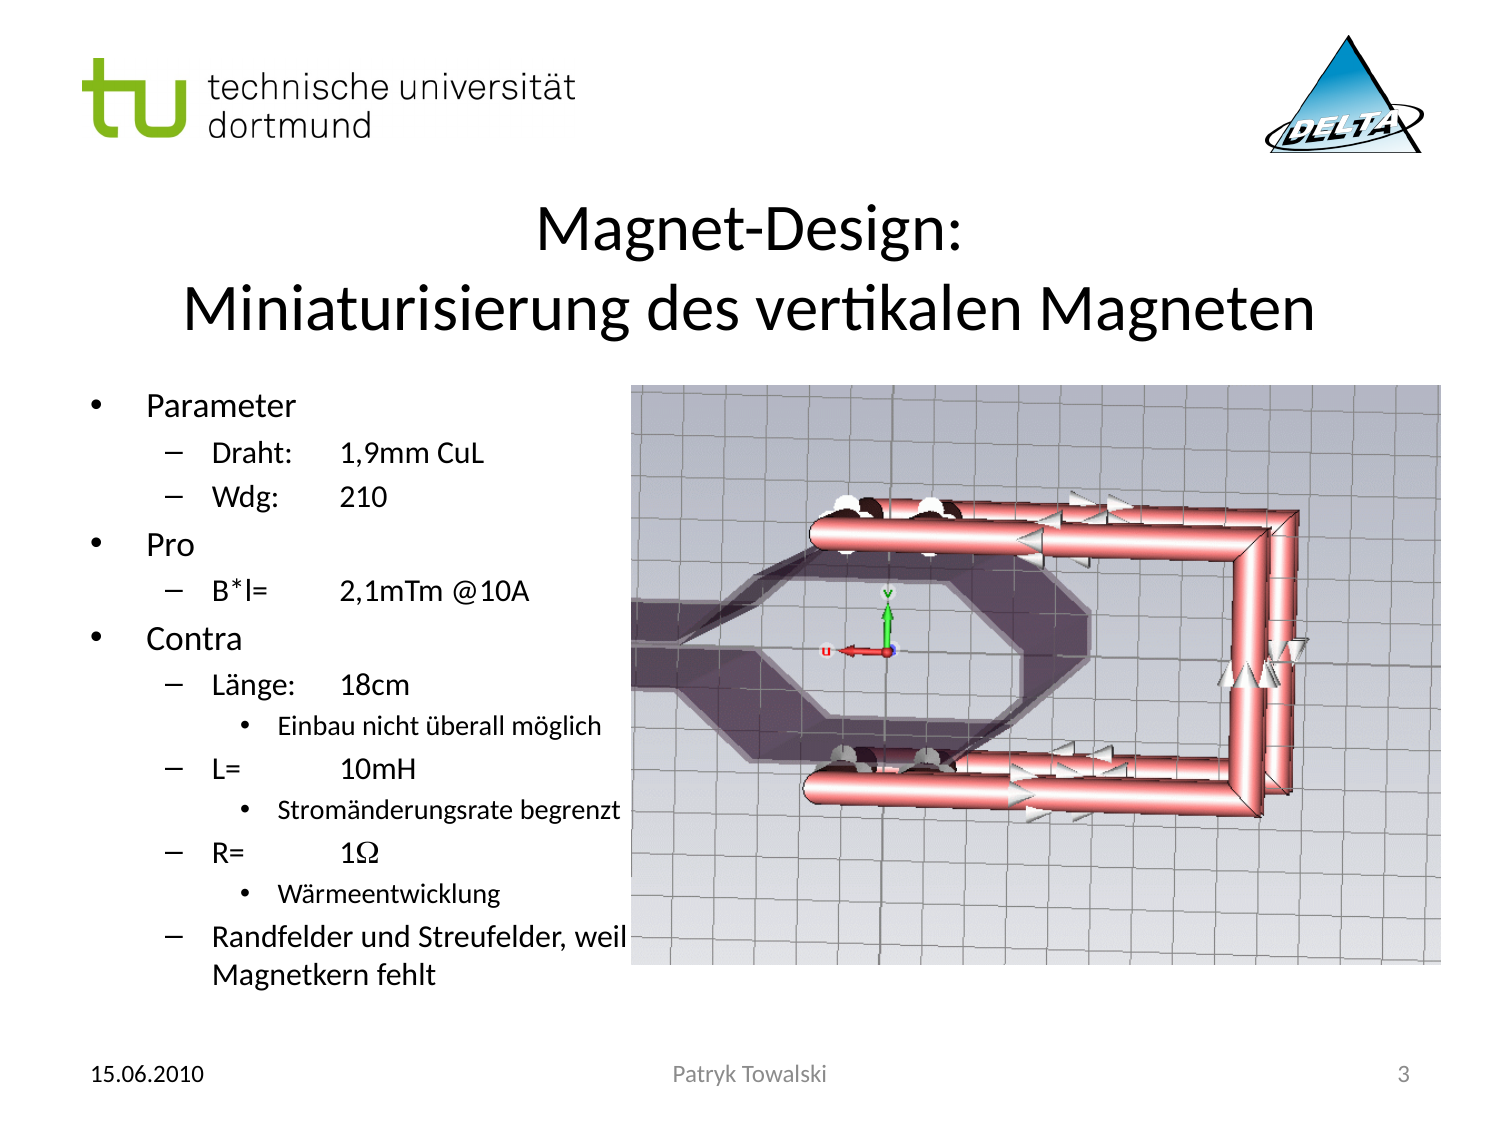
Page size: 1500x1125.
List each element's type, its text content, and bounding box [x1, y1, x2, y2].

title Magnet-Design: Miniaturisierung des vertikalen Magneten [75, 175, 1425, 352]
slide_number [75, 1042, 425, 1103]
picture [1265, 35, 1424, 153]
slide_number 3 [1074, 1042, 1425, 1103]
list Parameter Draht: 1,9mm CuL Wdg: 210 Pro B*l= 2,1mTm @10A Contra Länge: 18cm Einbau nicht überall möglich L= 10mH Stromänderungsrate begrenzt R= 1 Wärmeentwicklung Randfelder und Streufelder, weil Magnetkern fehlt [75, 375, 644, 1005]
footer Patryk Towalski [512, 1042, 988, 1103]
picture [82, 58, 575, 138]
picture [631, 385, 1441, 965]
